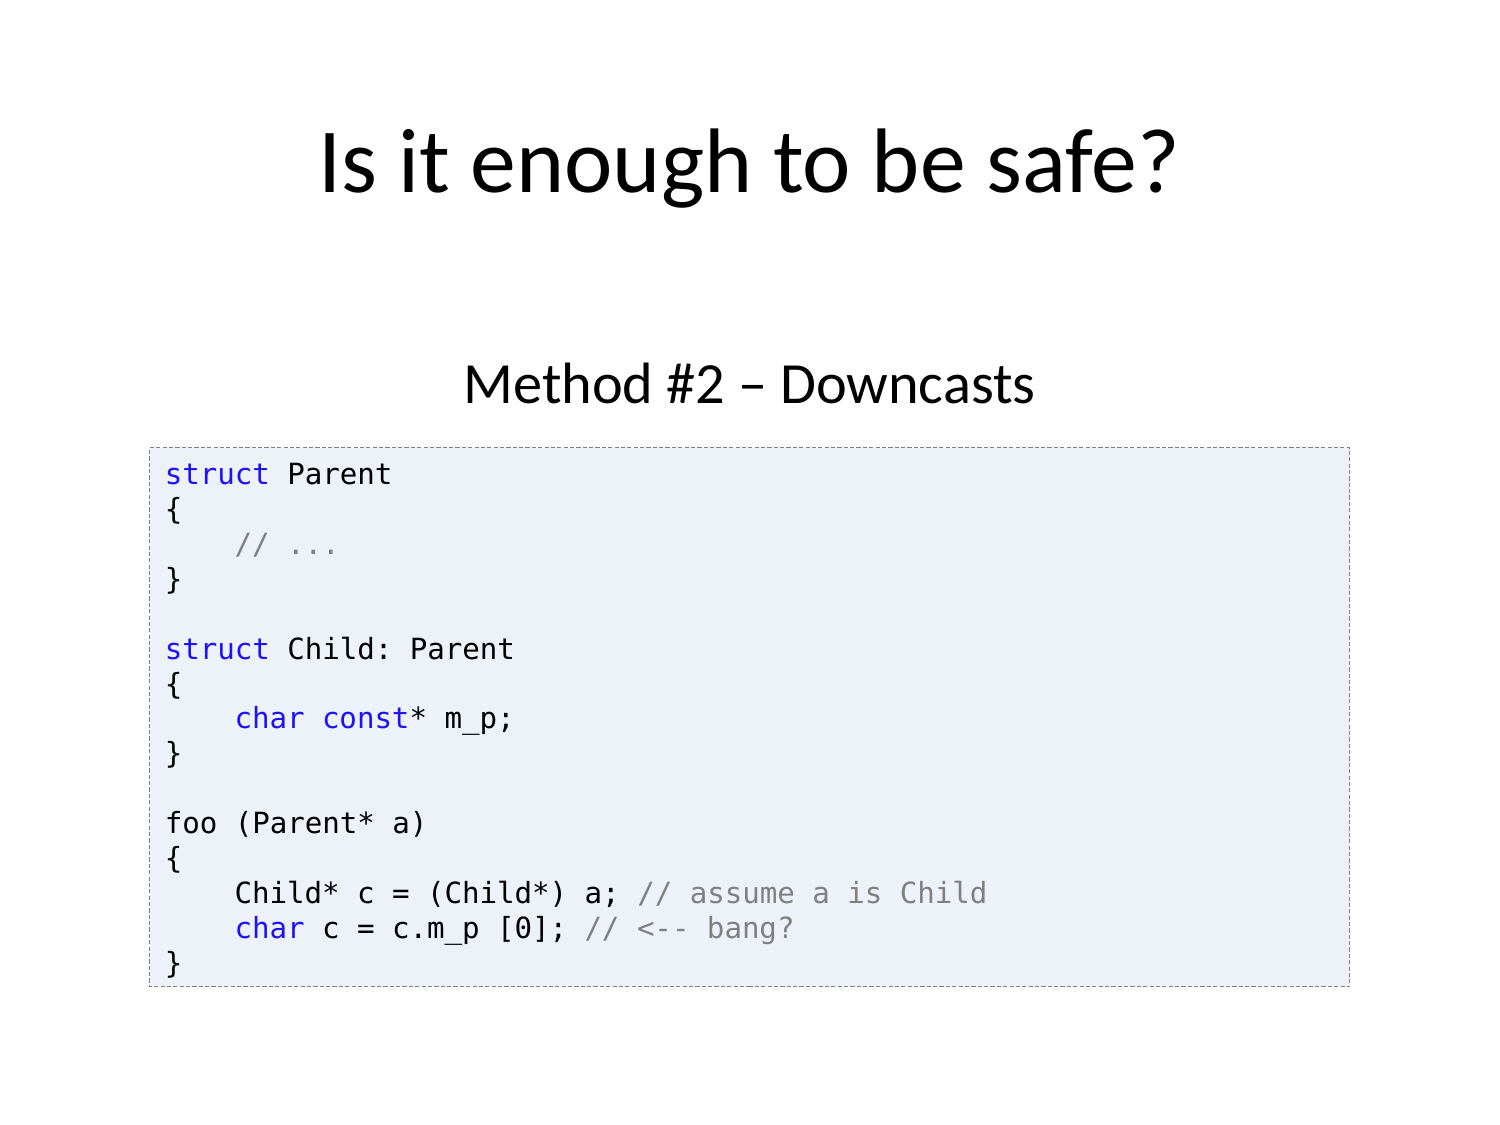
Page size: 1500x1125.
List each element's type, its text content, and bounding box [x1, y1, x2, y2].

title Is it enough to be safe? [75, 62, 1425, 250]
text_box Method #2 – Downcasts [448, 337, 1051, 423]
text_box struct Parent { // ... } struct Child: Parent { char const* m_p; } foo (Parent* a) { Child* c = (Child*) a; // assume a is Child char c = c.m_p [0]; // <-- bang? } [149, 447, 1350, 987]
